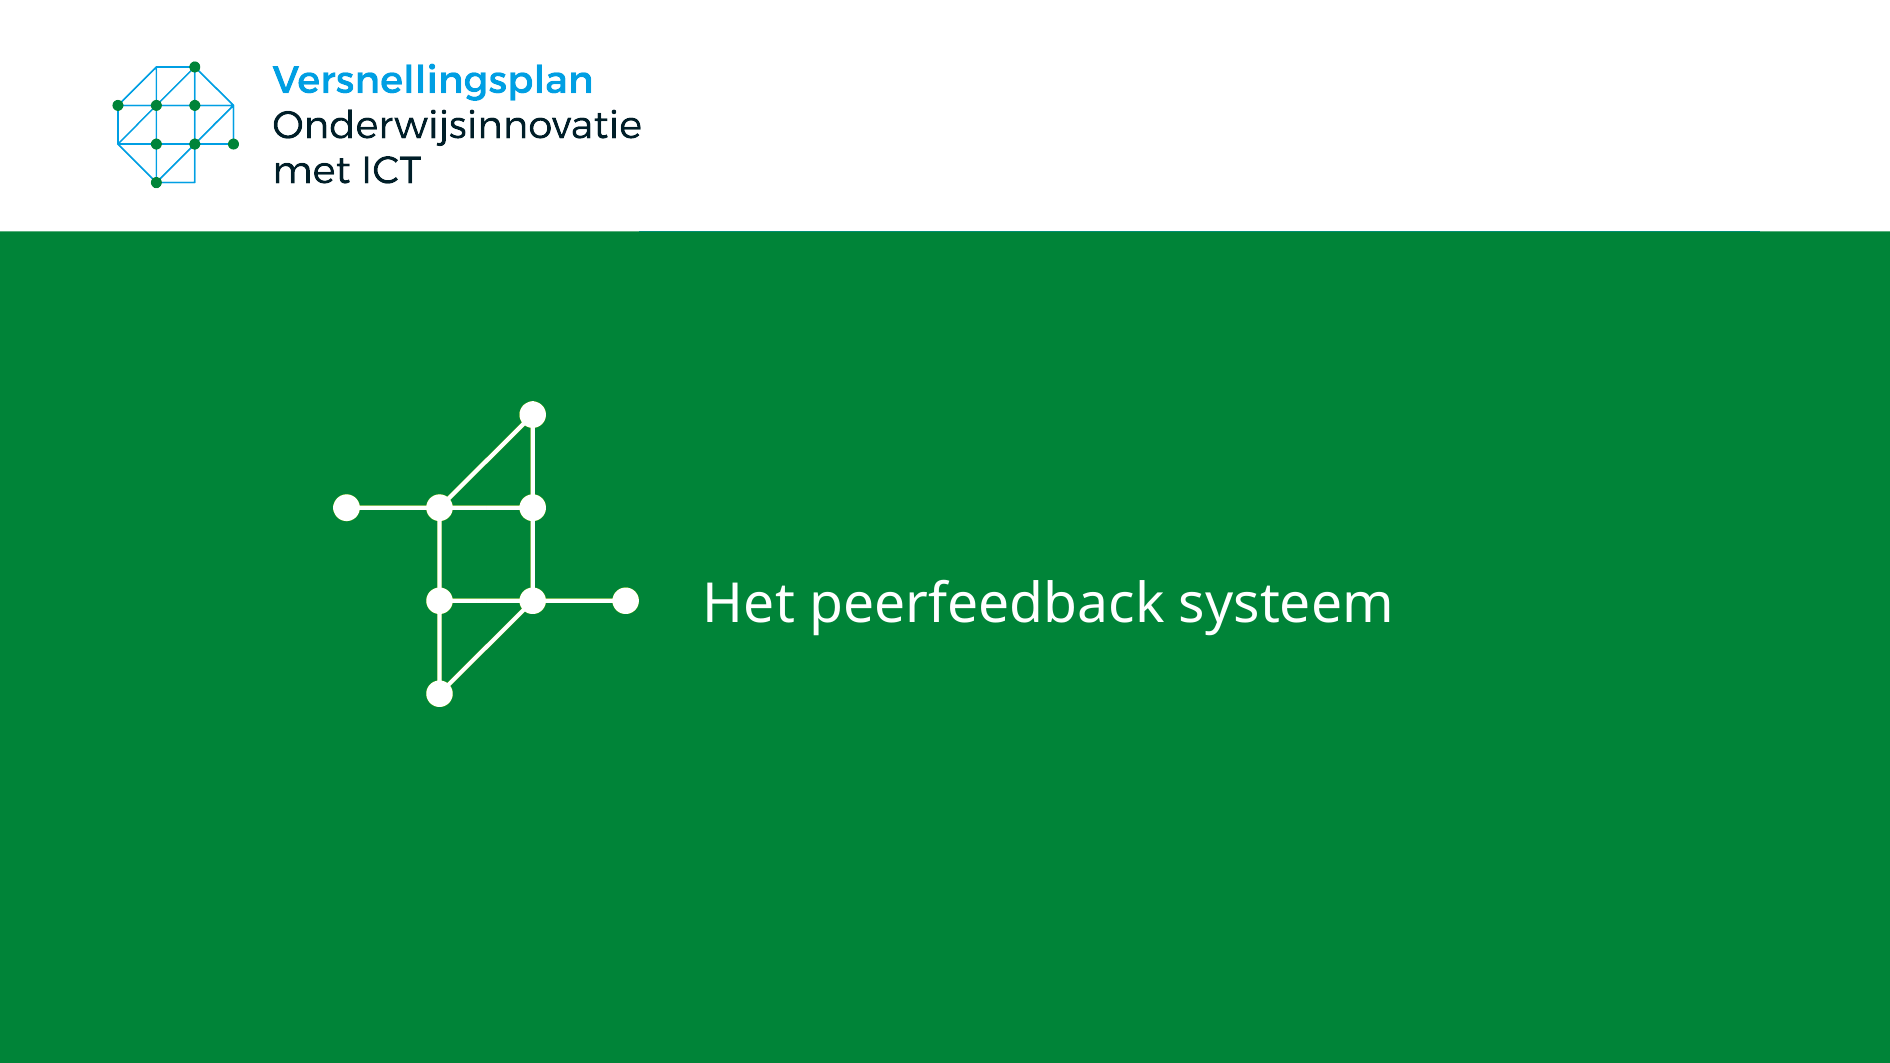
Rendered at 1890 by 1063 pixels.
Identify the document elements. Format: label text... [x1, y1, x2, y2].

list Het peerfeedback systeem [702, 261, 1509, 939]
picture [0, 0, 649, 231]
picture [333, 401, 639, 707]
